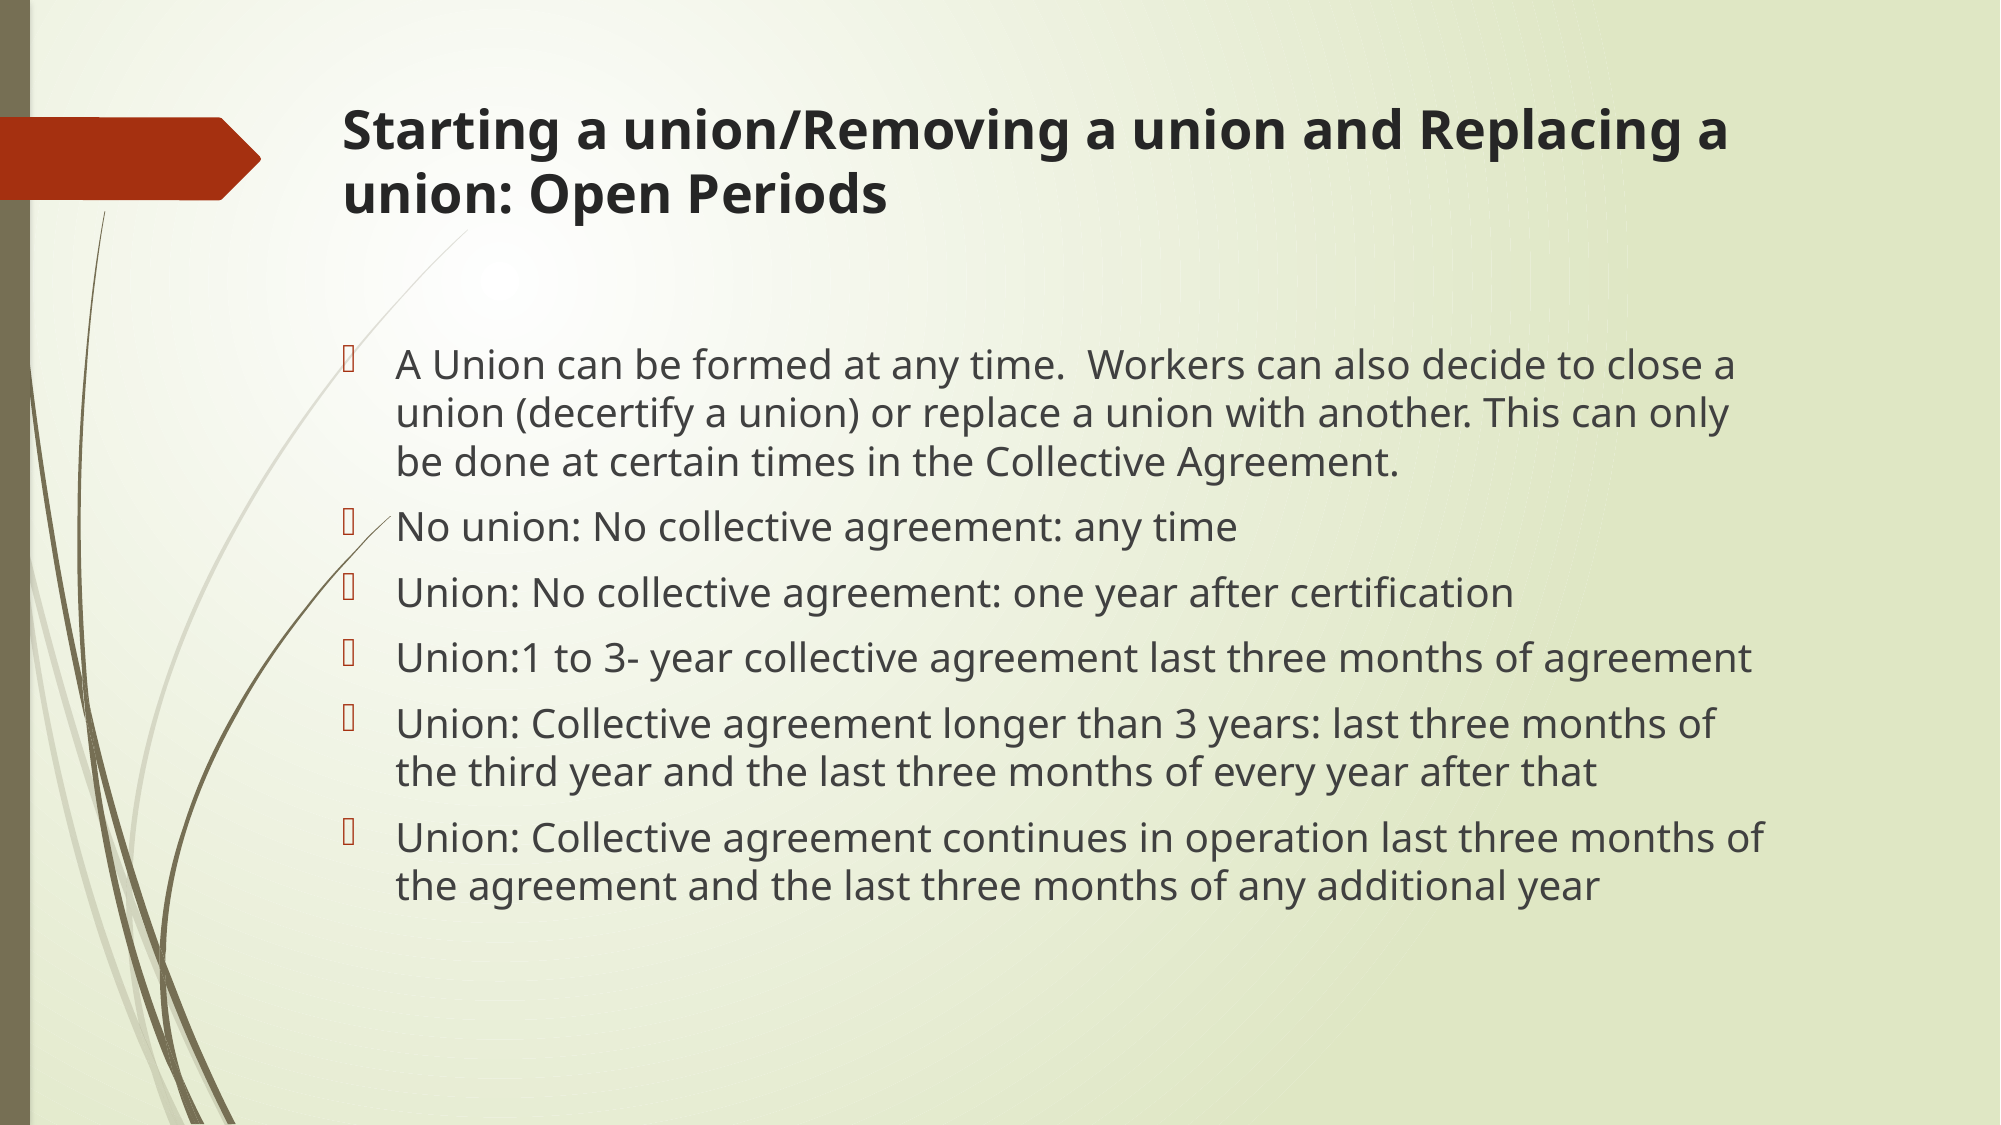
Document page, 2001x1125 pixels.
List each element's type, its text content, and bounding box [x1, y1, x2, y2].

title Starting a union/Removing a union and Replacing a union: Open Periods [327, 87, 1790, 298]
list A Union can be formed at any time. Workers can also decide to close a union (decertify a union) or replace a union with another. This can only be done at certain times in the Collective Agreement. No union: No collective agreement: any time Union: No collective agreement: one year after certification Union:1 to 3- year collective agreement last three months of agreement Union: Collective agreement longer than 3 years: last three months of the third year and the last three months of every year after that Union: Collective agreement continues in operation last three months of the agreement and the last three months of any additional year [326, 331, 1790, 951]
